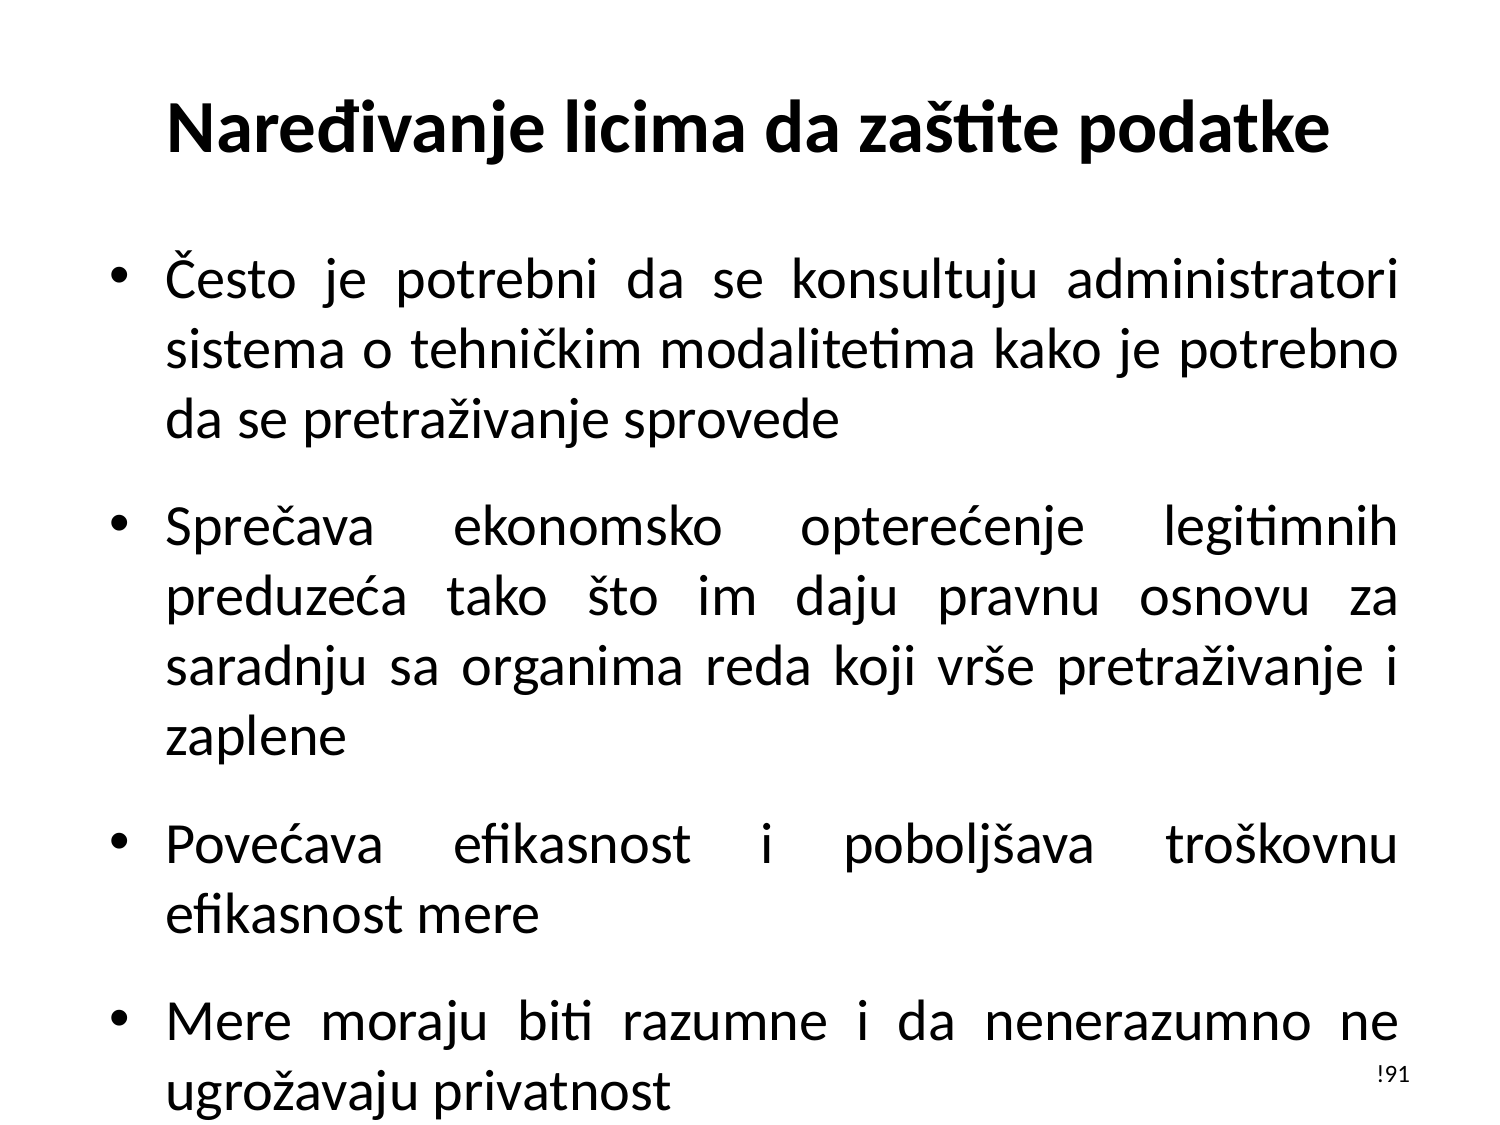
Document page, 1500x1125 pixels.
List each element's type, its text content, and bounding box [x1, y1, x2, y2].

slide_number !91 [1074, 1042, 1425, 1103]
title Naređivanje licima da zaštite podatke [74, 28, 1426, 217]
list Često je potrebni da se konsultuju administratori sistema o tehničkim modalitetima kako je potrebno da se pretraživanje sprovede Sprečava ekonomsko opterećenje legitimnih preduzeća tako što im daju pravnu osnovu za saradnju sa organima reda koji vrše pretraživanje i zaplene Povećava efikasnost i poboljšava troškovnu efikasnost mere Mere moraju biti razumne i da nenerazumno ne ugrožavaju privatnost [93, 232, 1416, 923]
